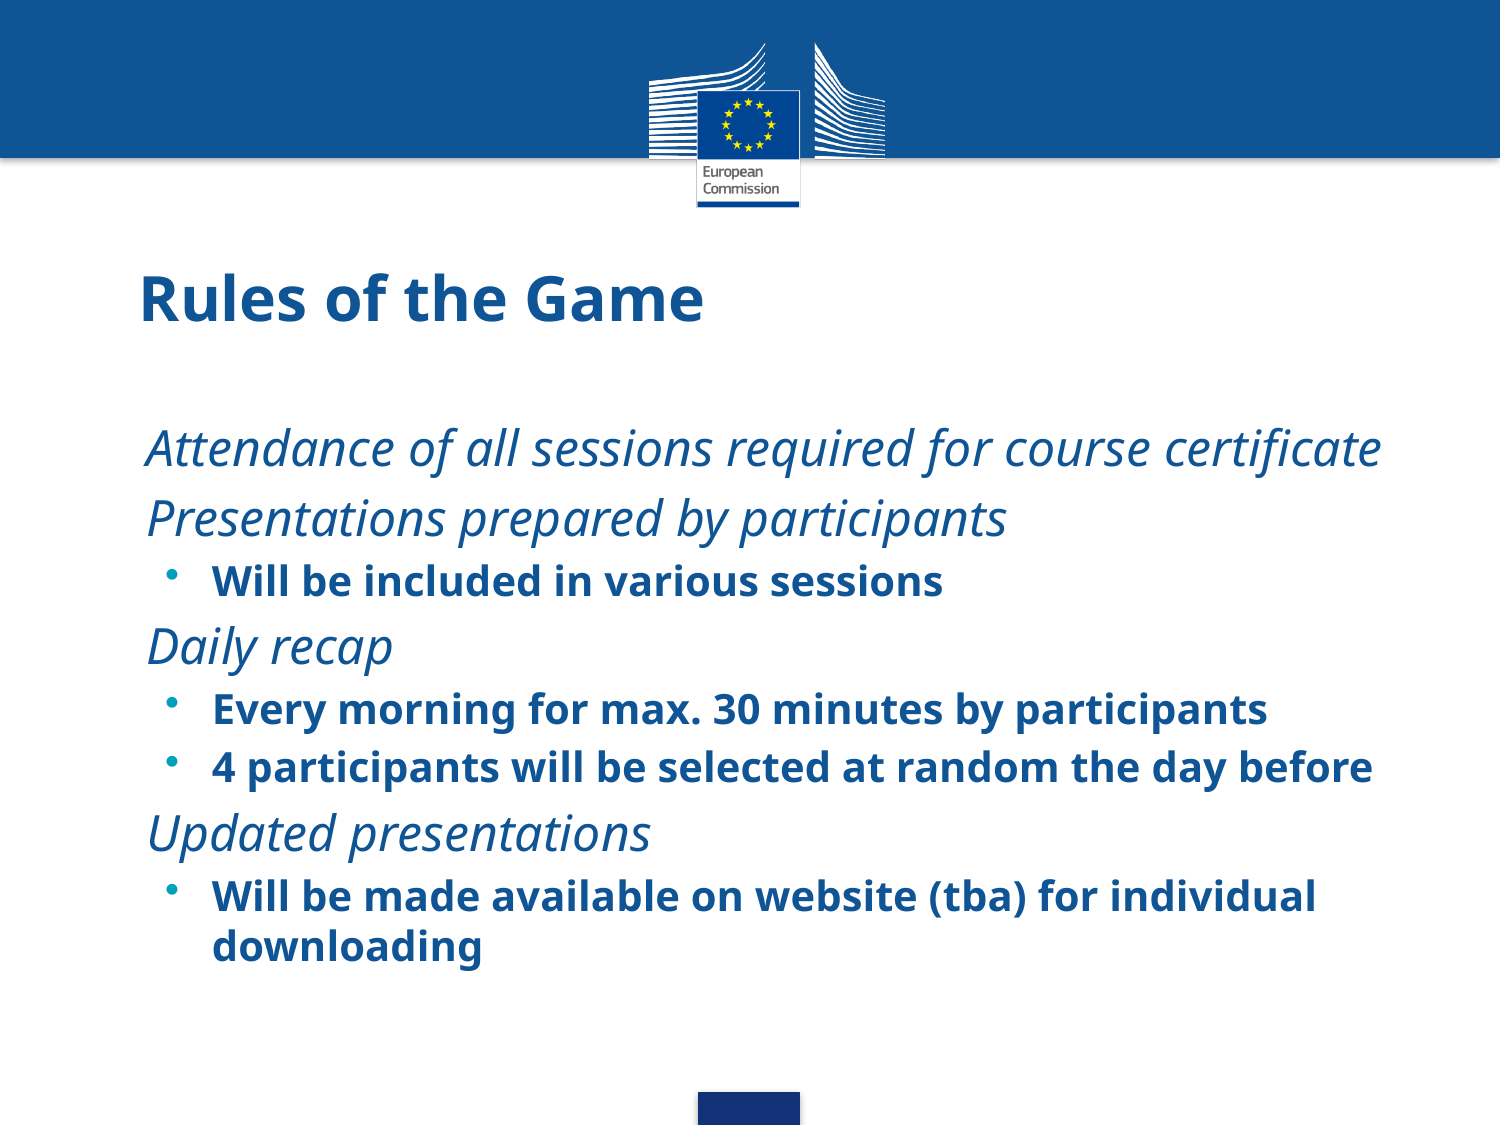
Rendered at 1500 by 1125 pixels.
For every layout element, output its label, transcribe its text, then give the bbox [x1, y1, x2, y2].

list Attendance of all sessions required for course certificate Presentations prepared by participants Will be included in various sessions Daily recap Every morning for max. 30 minutes by participants 4 participants will be selected at random the day before Updated presentations Will be made available on website (tba) for individual downloading [75, 408, 1425, 988]
title Rules of the Game [64, 219, 1415, 374]
picture [649, 42, 885, 208]
